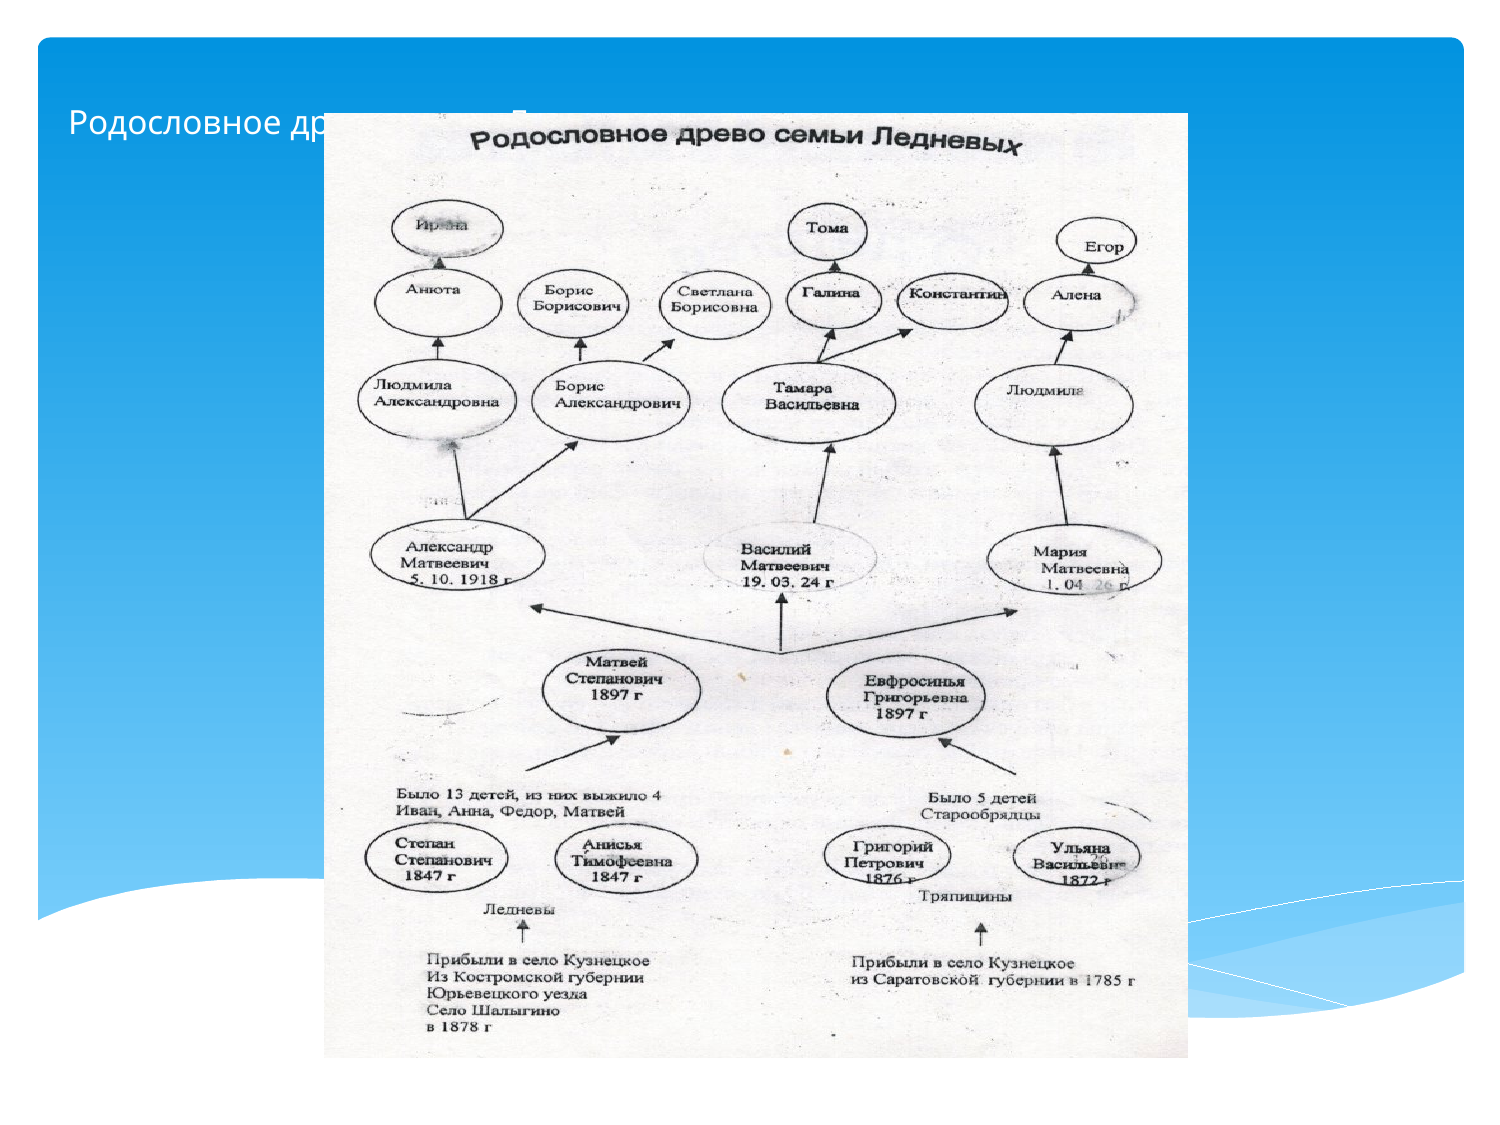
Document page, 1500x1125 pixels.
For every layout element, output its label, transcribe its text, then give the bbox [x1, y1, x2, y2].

title Родословное древо семьи Ледневых [53, 90, 1425, 184]
picture [324, 113, 1188, 1058]
